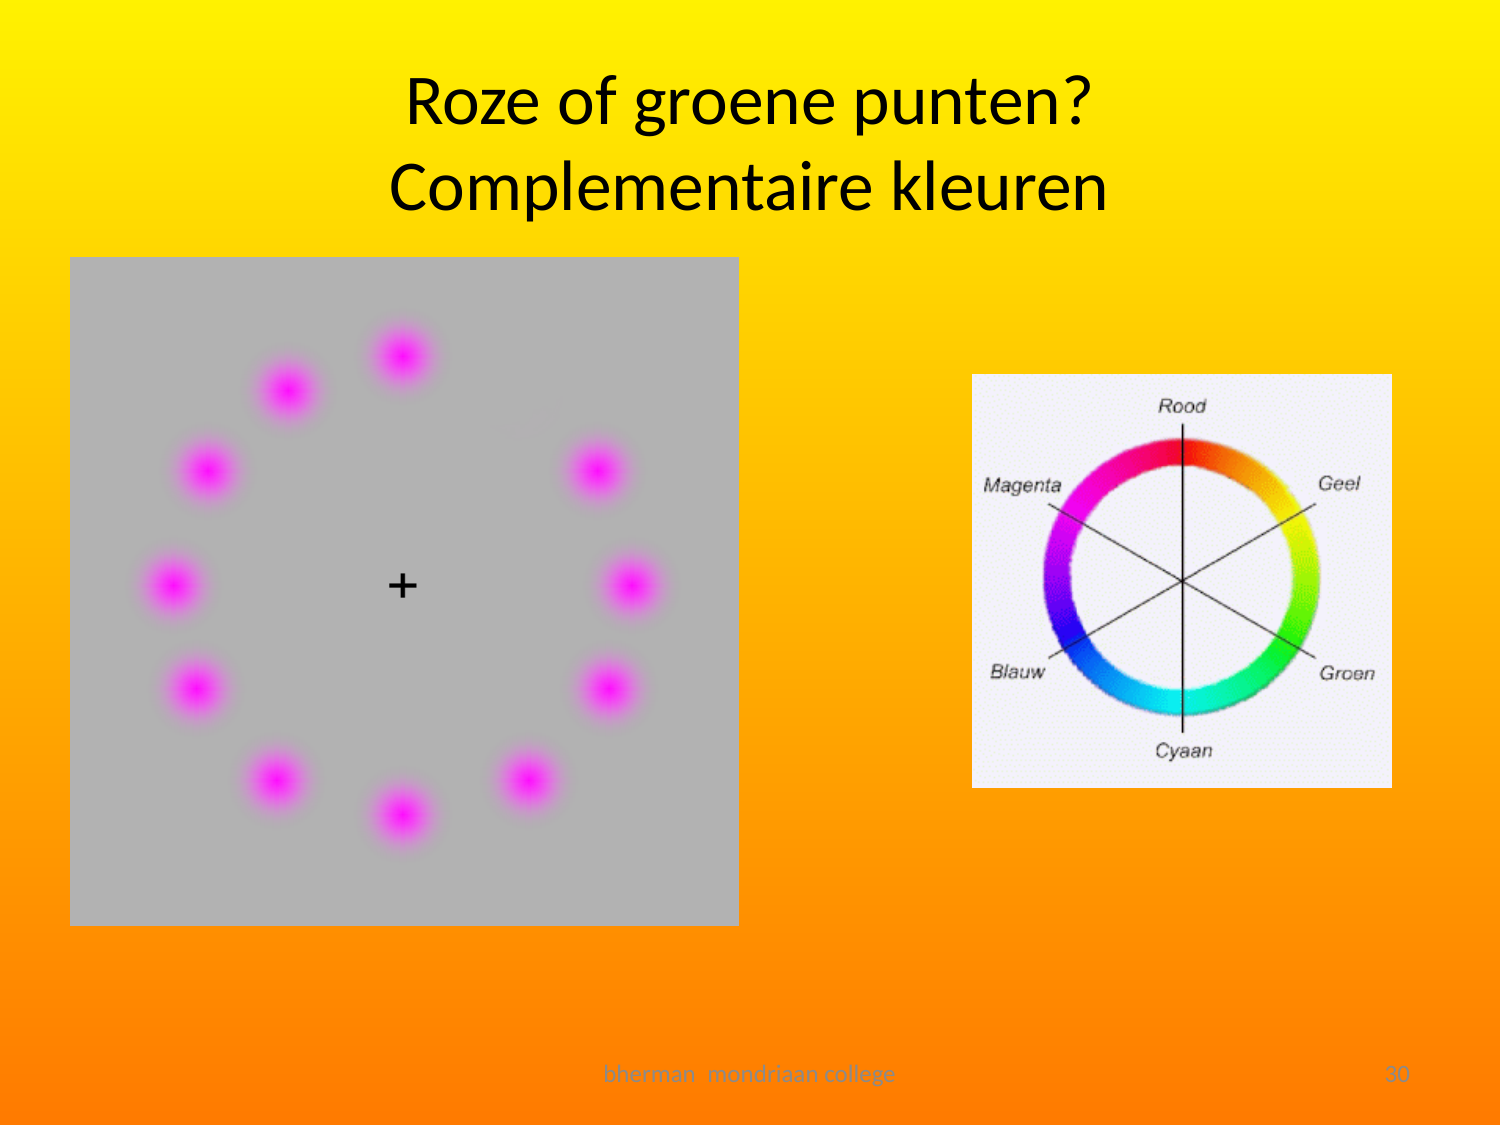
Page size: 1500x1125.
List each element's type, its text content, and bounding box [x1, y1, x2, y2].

title Roze of groene punten? Complementaire kleuren [75, 45, 1425, 233]
slide_number 30 [1074, 1042, 1425, 1103]
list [70, 257, 739, 927]
footer bherman mondriaan college [512, 1042, 988, 1103]
picture [972, 374, 1392, 788]
